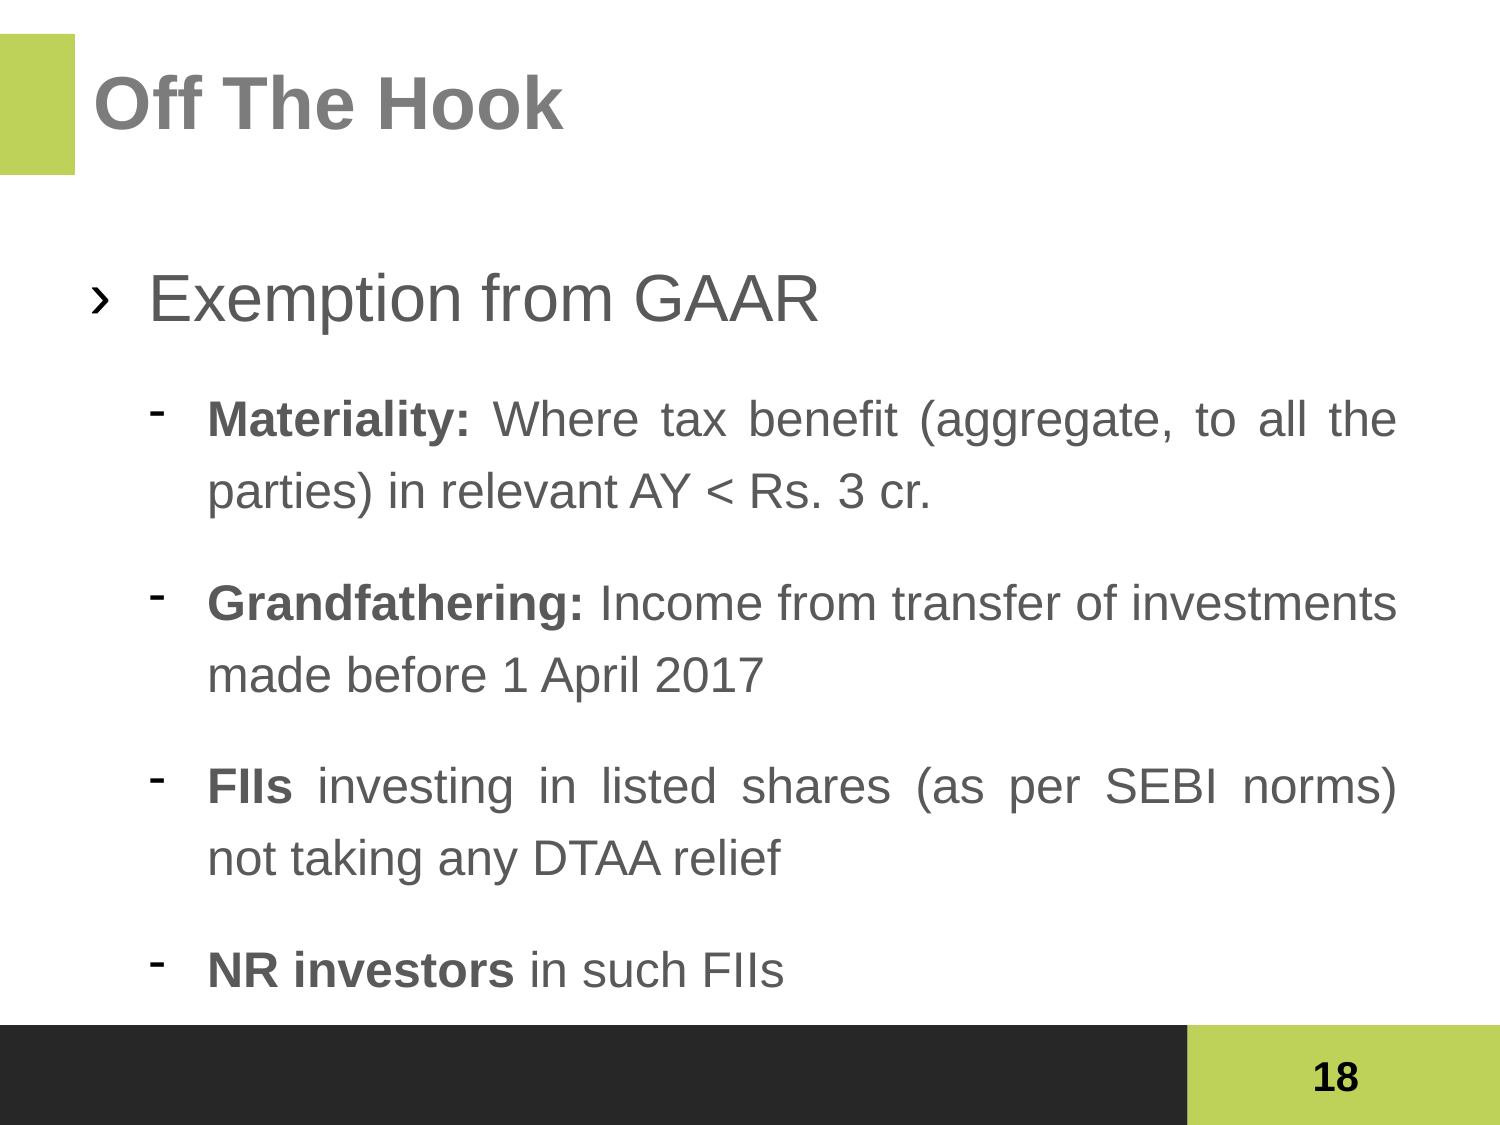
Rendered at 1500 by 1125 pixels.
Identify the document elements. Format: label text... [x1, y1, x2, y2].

title Off The Hook [0, 33, 1500, 175]
text_box Exemption from GAAR Materiality: Where tax benefit (aggregate, to all the parties) in relevant AY < Rs. 3 cr. Grandfathering: Income from transfer of investments made before 1 April 2017 FIIs investing in listed shares (as per SEBI norms) not taking any DTAA relief NR investors in such FIIs [74, 231, 1414, 974]
